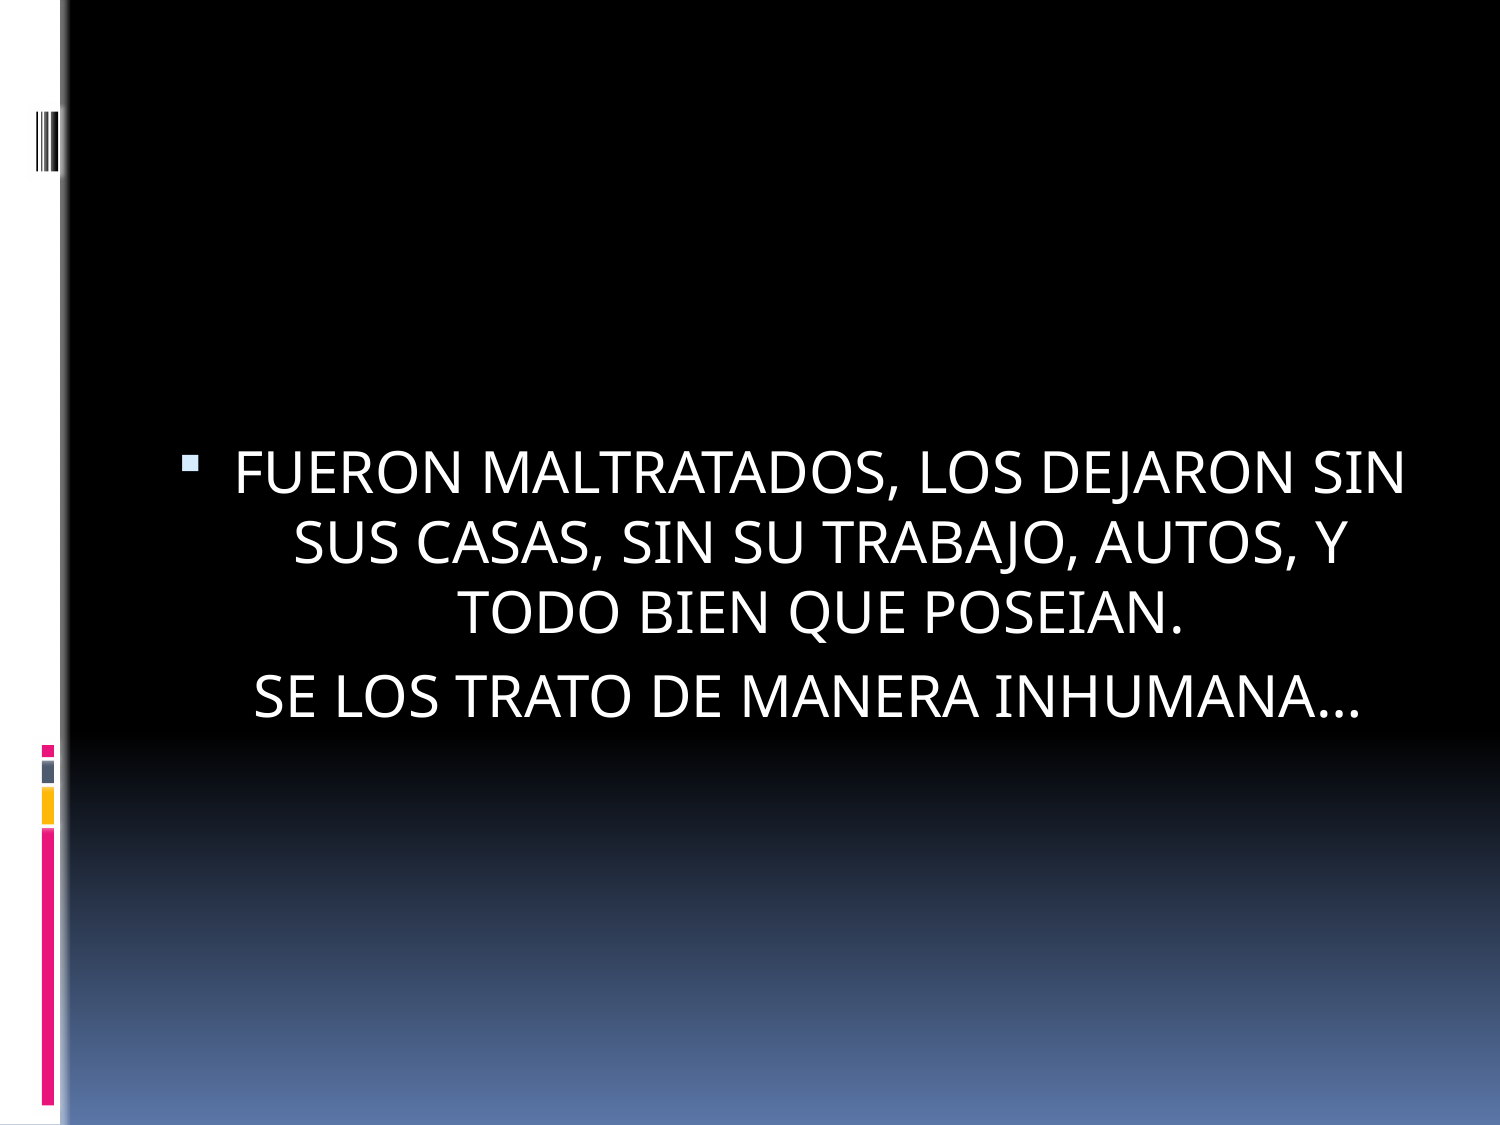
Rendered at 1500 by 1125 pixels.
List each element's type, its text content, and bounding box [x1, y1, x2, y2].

list FUERON MALTRATADOS, LOS DEJARON SIN SUS CASAS, SIN SU TRABAJO, AUTOS, Y TODO BIEN QUE POSEIAN. SE LOS TRATO DE MANERA INHUMANA… [150, 90, 1425, 1043]
